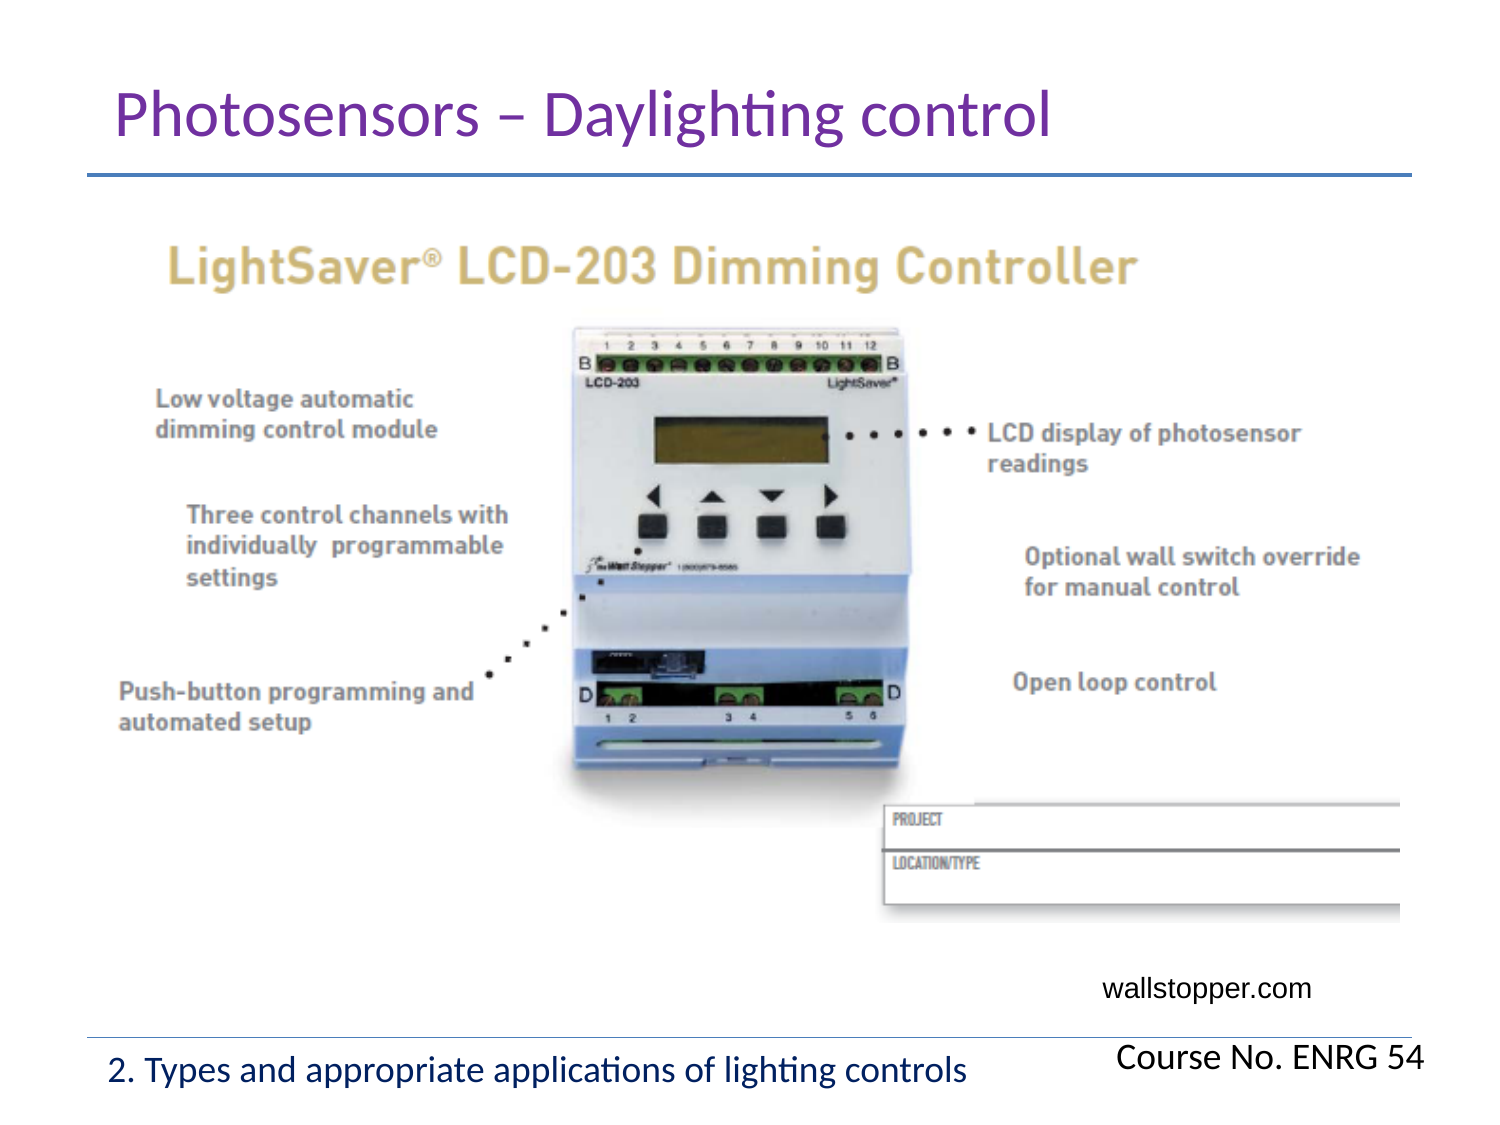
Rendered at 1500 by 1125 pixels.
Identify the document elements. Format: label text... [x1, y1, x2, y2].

text_box wallstopper.com [1087, 962, 1328, 1013]
text_box 2. Types and appropriate applications of lighting controls [92, 1046, 984, 1098]
picture [96, 199, 1401, 924]
text_box Course No. ENRG 54 [1101, 1024, 1441, 1085]
text_box Photosensors – Daylighting control [99, 62, 1400, 158]
